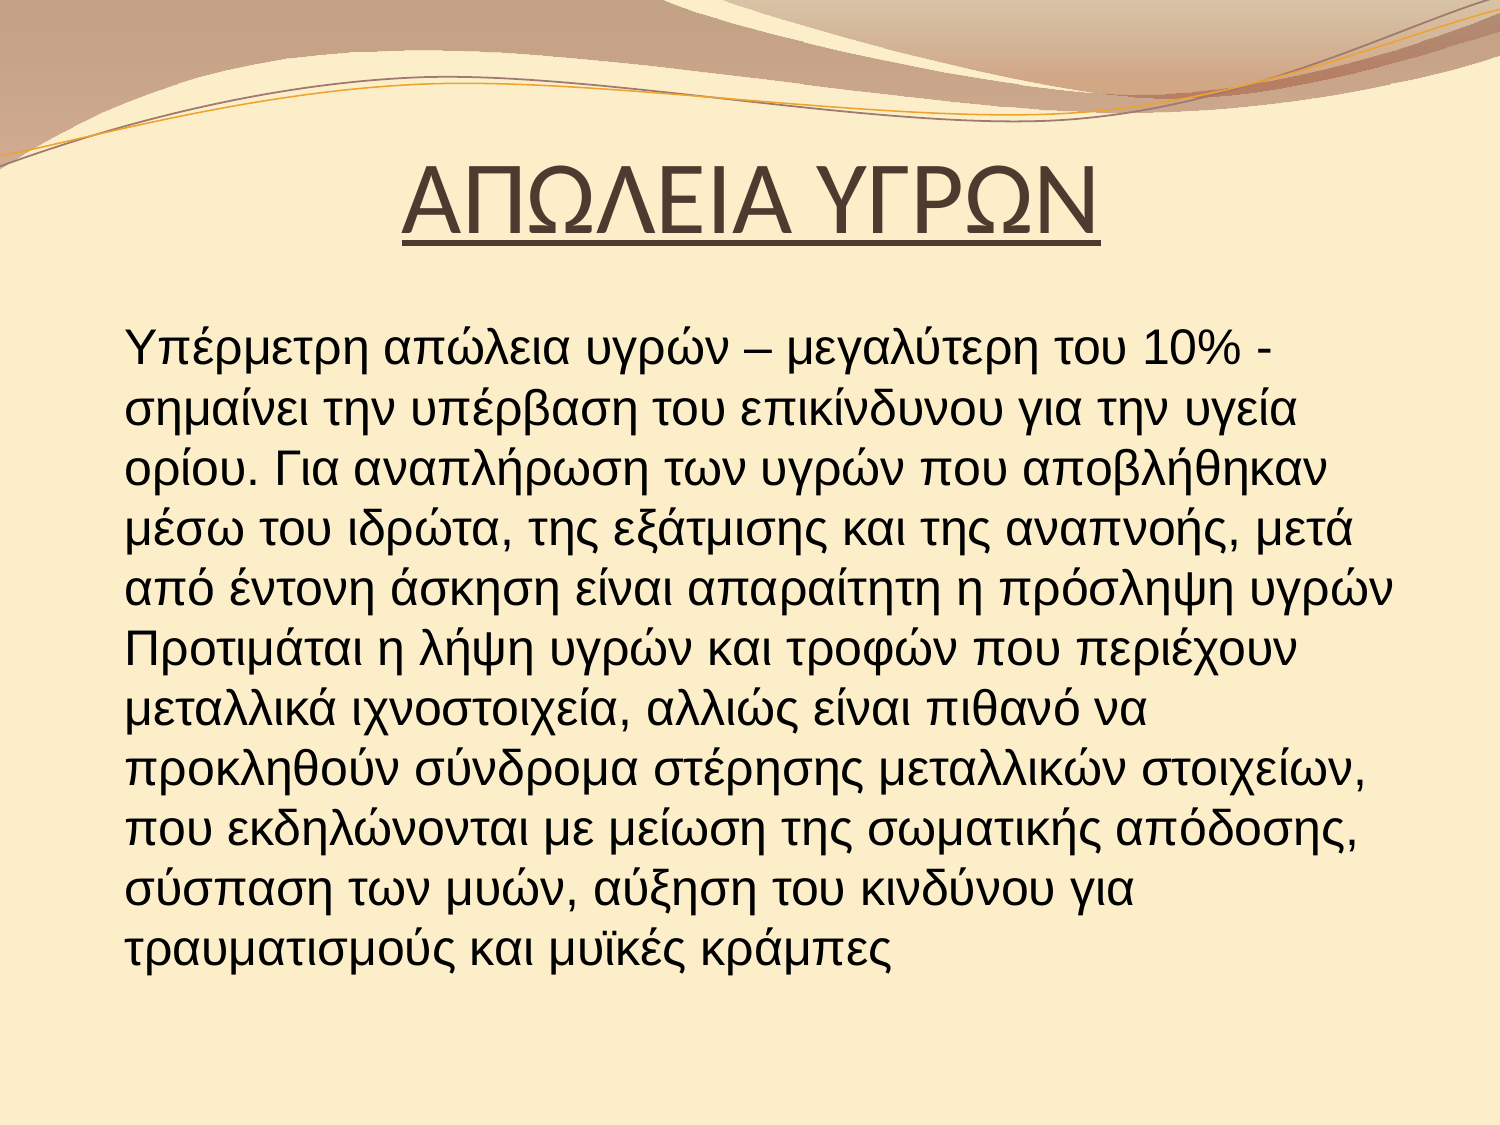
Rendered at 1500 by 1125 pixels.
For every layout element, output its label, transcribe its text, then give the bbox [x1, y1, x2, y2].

title ΑΠΩΛΕΙΑ ΥΓΡΩΝ [76, 66, 1427, 254]
list Υπέρμετρη απώλεια υγρών – μεγαλύτερη του 10% - σημαίνει την υπέρβαση του επικίνδυνου για την υγεία ορίου. Για αναπλήρωση των υγρών που αποβλήθηκαν μέσω του ιδρώτα, της εξάτμισης και της αναπνοής, μετά από έντονη άσκηση είναι απαραίτητη η πρόσληψη υγρών Προτιμάται η λήψη υγρών και τροφών που περιέχουν μεταλλικά ιχνοστοιχεία, αλλιώς είναι πιθανό να προκληθούν σύνδρομα στέρησης μεταλλικών στοιχείων, που εκδηλώνονται με μείωση της σωματικής απόδοσης, σύσπαση των μυών, αύξηση του κινδύνου για τραυματισμούς και μυϊκές κράμπες [64, 302, 1415, 1023]
